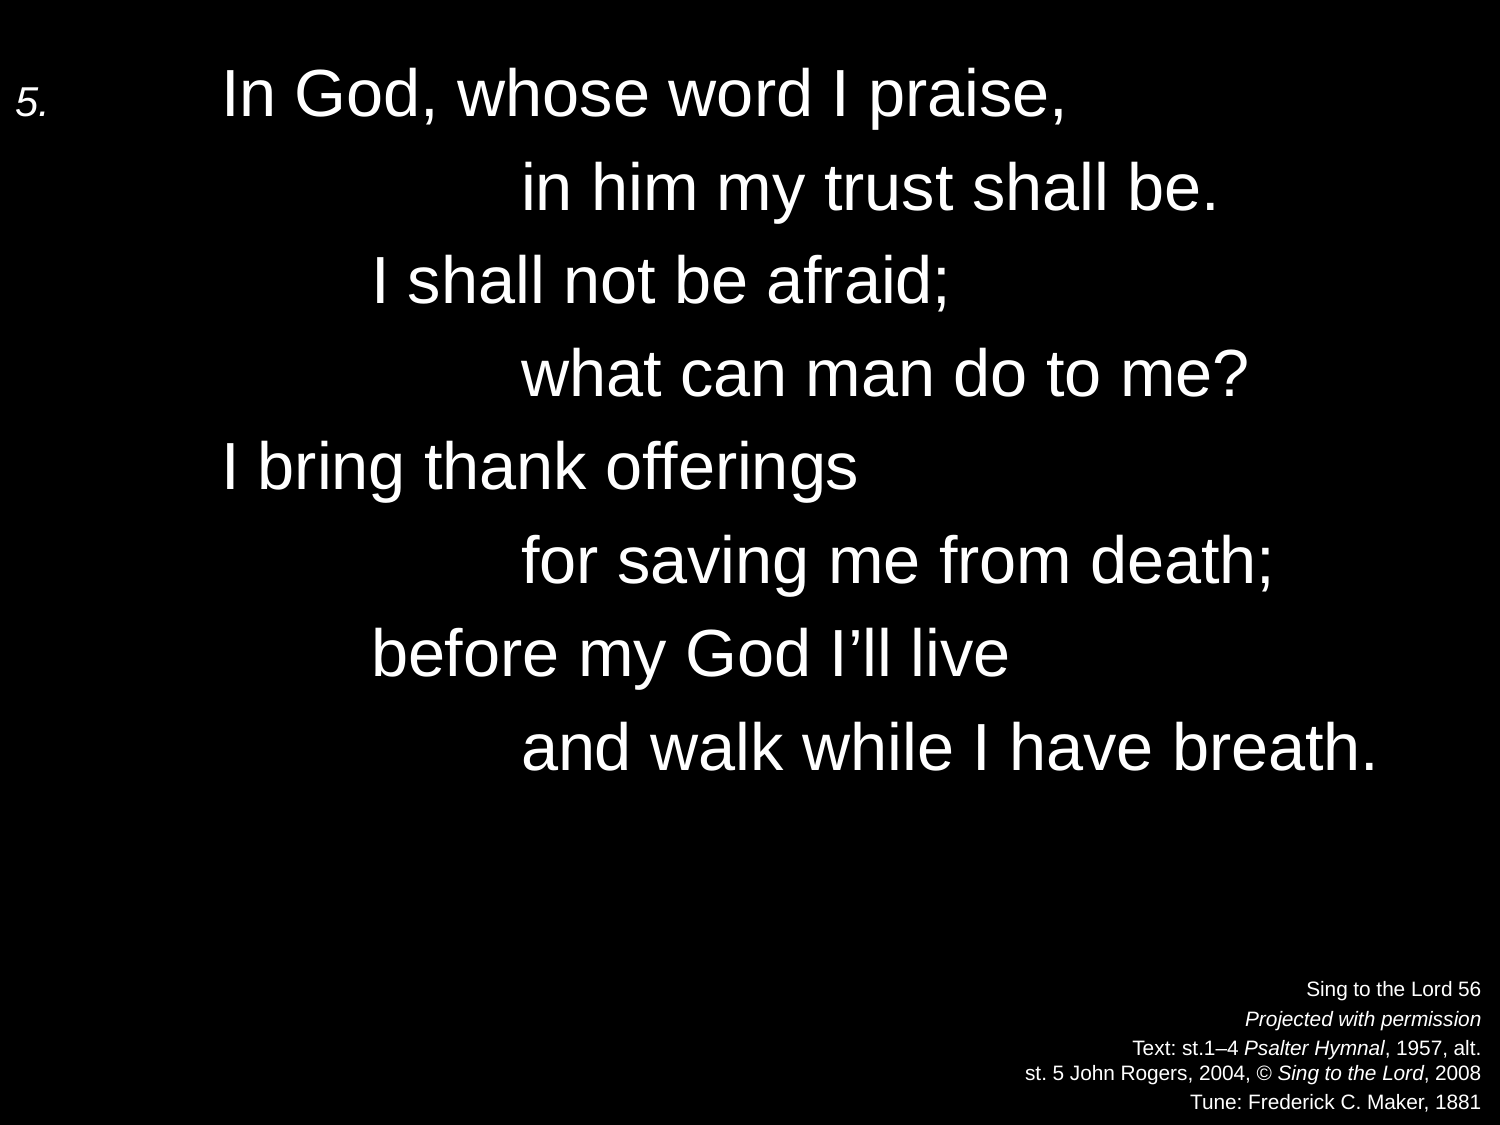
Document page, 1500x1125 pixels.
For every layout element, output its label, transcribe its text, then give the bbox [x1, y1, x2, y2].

text_box Sing to the Lord 56 Projected with permission Text: st.1–4 Psalter Hymnal, 1957, alt. st. 5 John Rogers, 2004, © Sing to the Lord, 2008 Tune: Frederick C. Maker, 1881 [0, 968, 1496, 1121]
list 5. In God, whose word I praise, in him my trust shall be. I shall not be afraid; what can man do to me? I bring thank offerings for saving me from death; before my God I’ll live and walk while I have breath. [0, 42, 1500, 1047]
